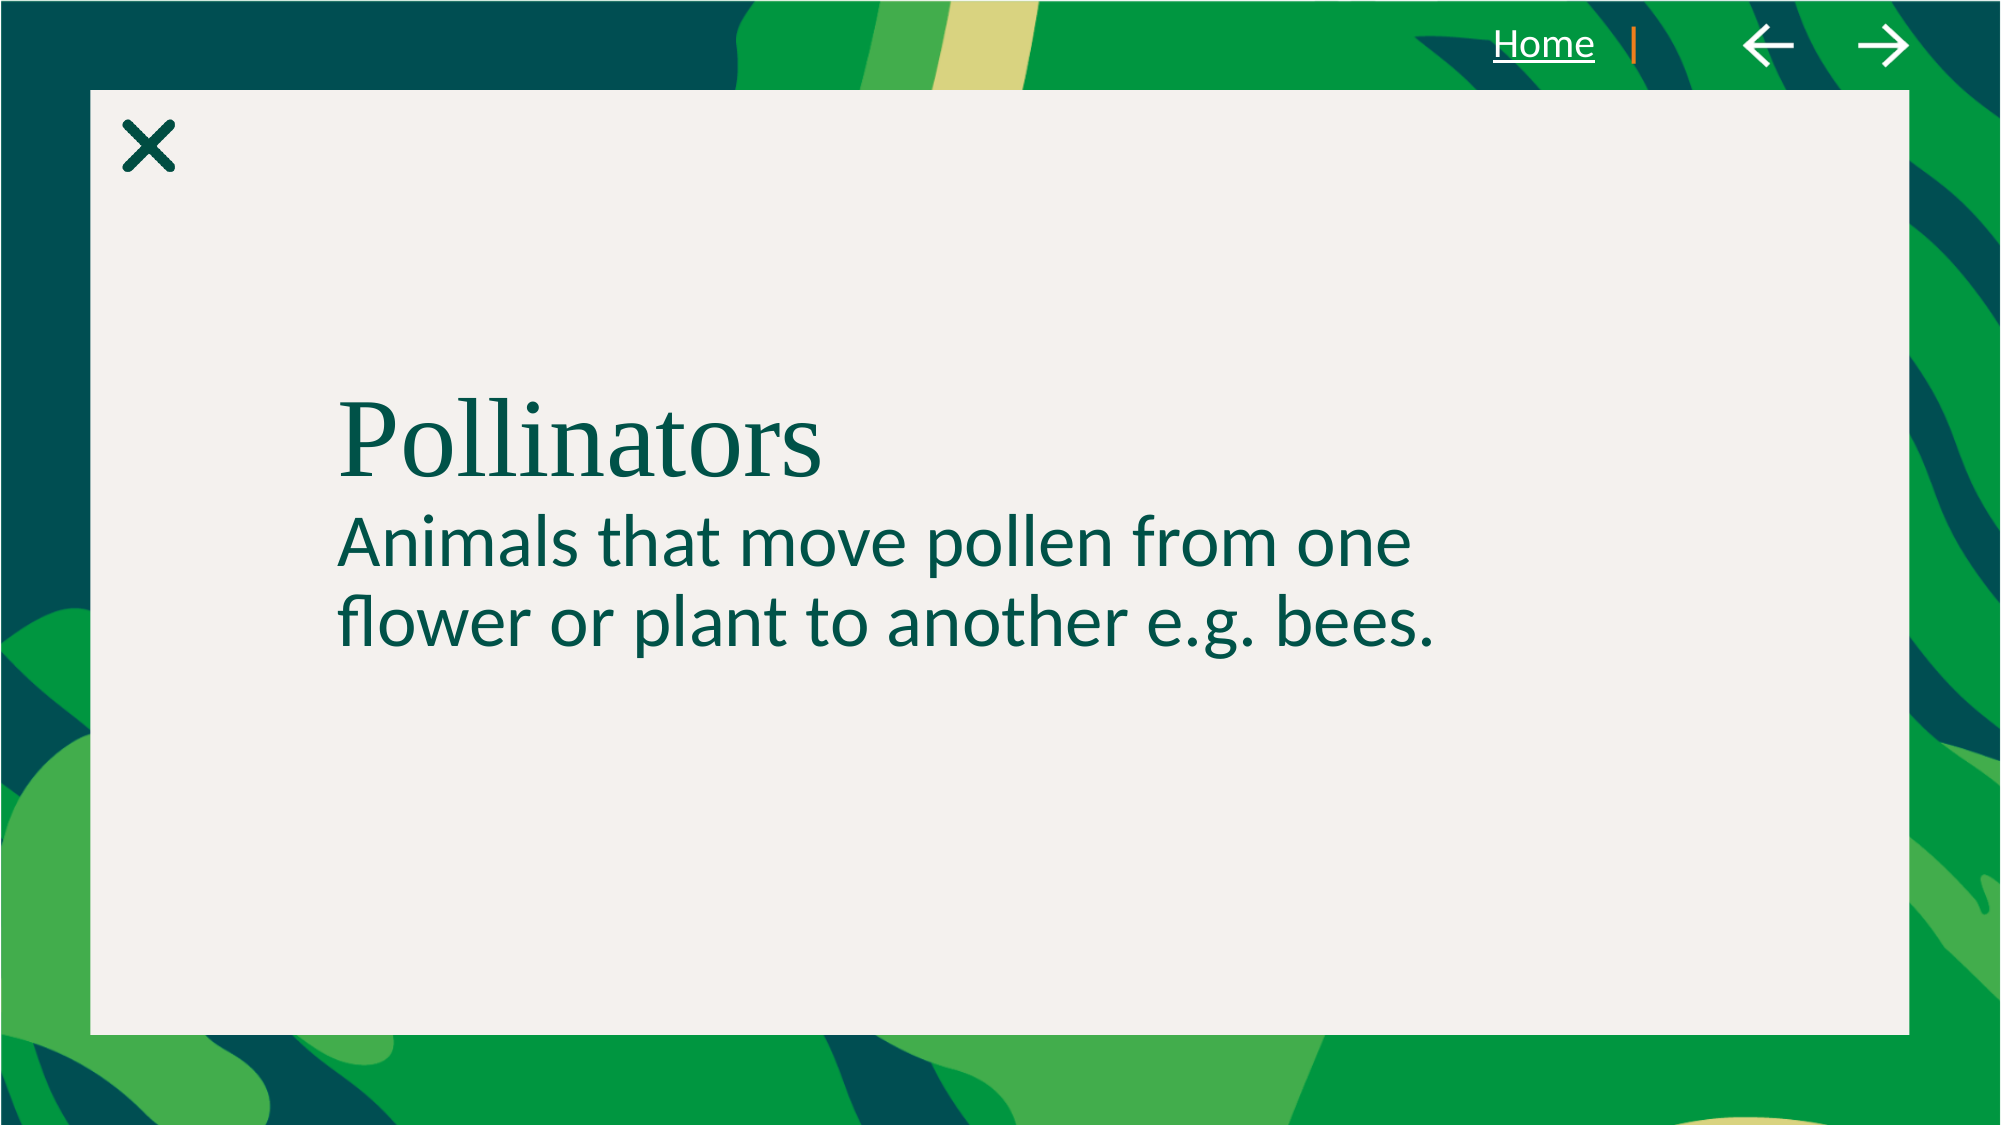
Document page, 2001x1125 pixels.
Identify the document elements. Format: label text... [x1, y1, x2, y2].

picture [3, 0, 2001, 1125]
text_box Home | [1563, 25, 1682, 74]
text_box [89, 89, 437, 1036]
text_box [1563, 89, 1911, 1036]
title Pollinators Animals that move pollen from one flower or plant to another e.g. bees. [322, 181, 437, 671]
